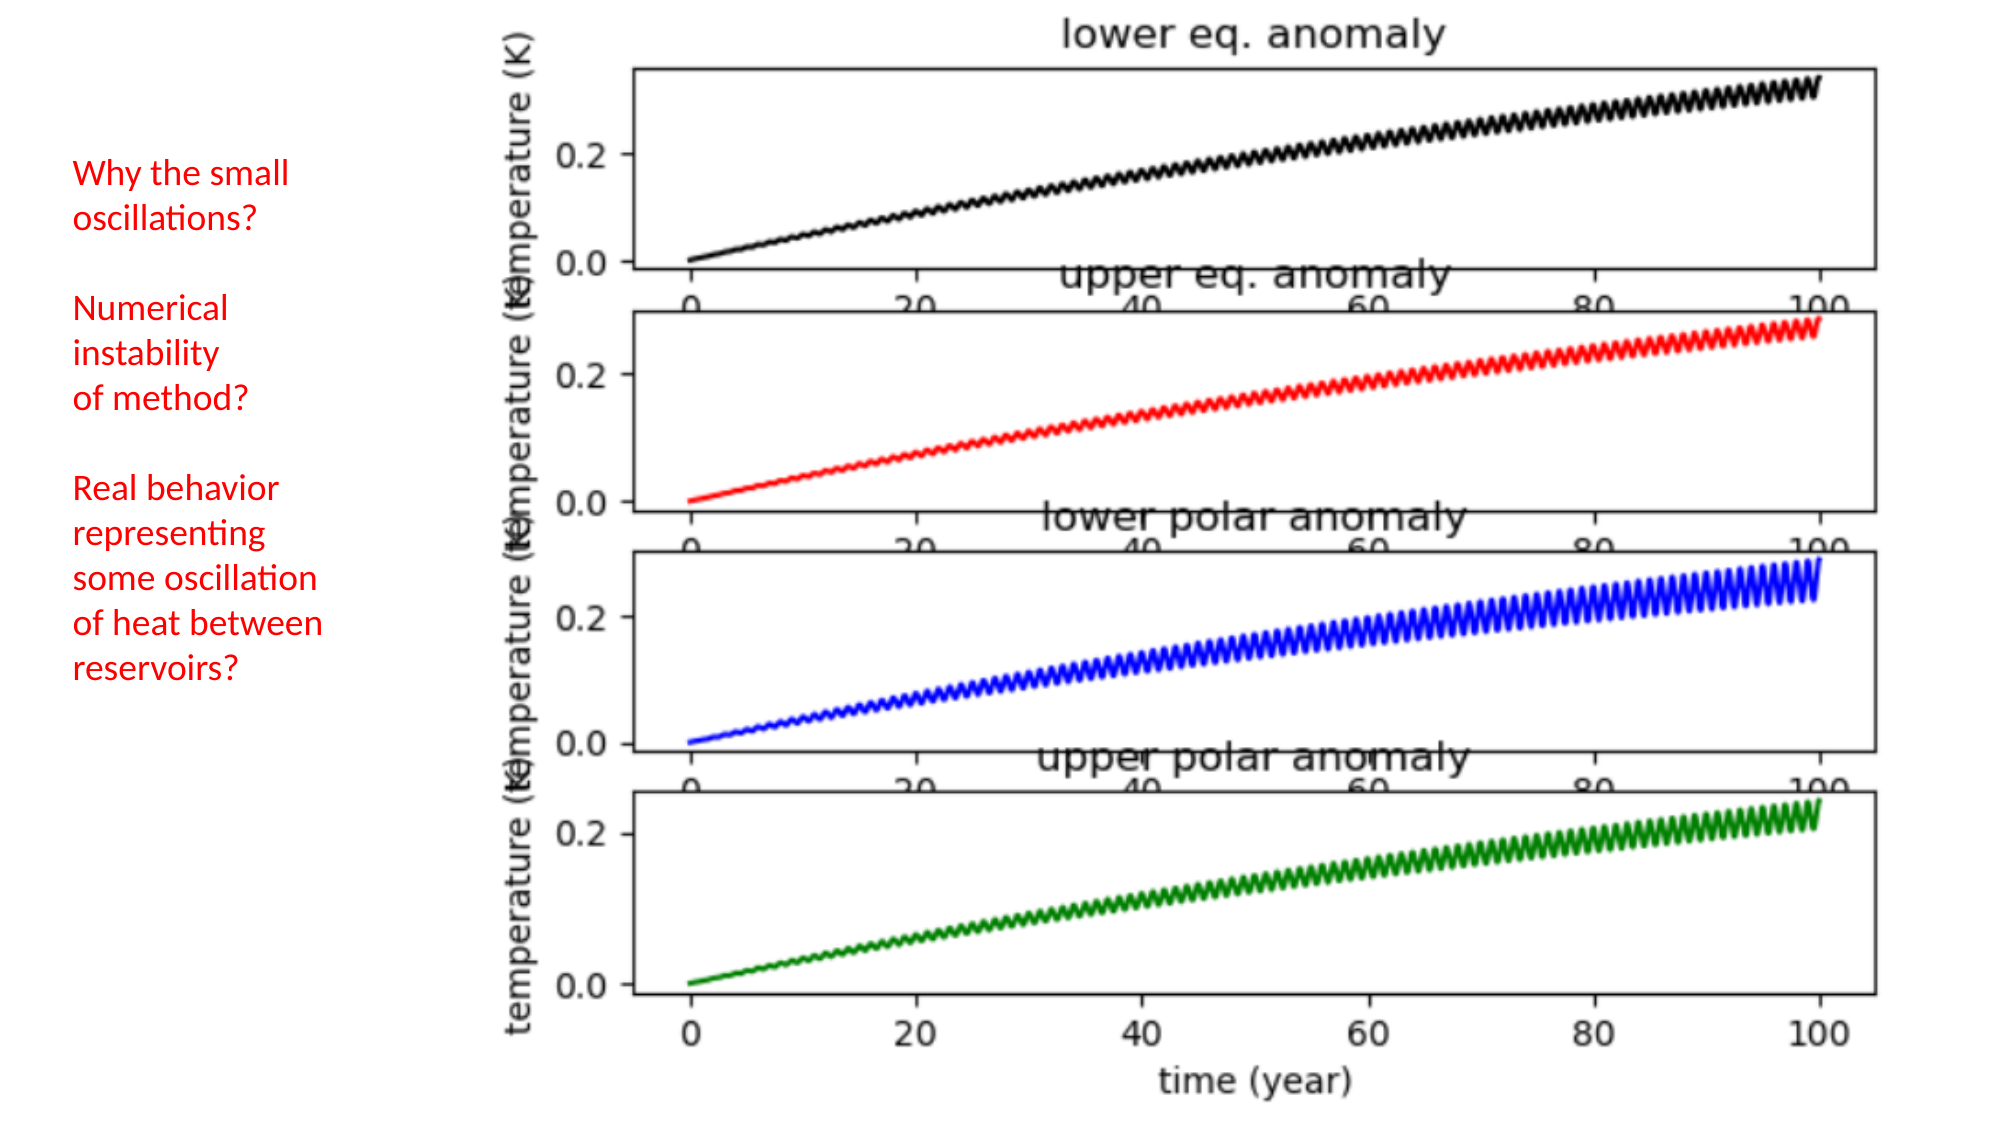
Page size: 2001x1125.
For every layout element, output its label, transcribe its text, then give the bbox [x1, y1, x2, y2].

picture [457, 0, 1899, 1107]
text_box Why the small oscillations? Numerical instability of method? Real behavior representing some oscillation of heat between reservoirs? [57, 140, 372, 696]
